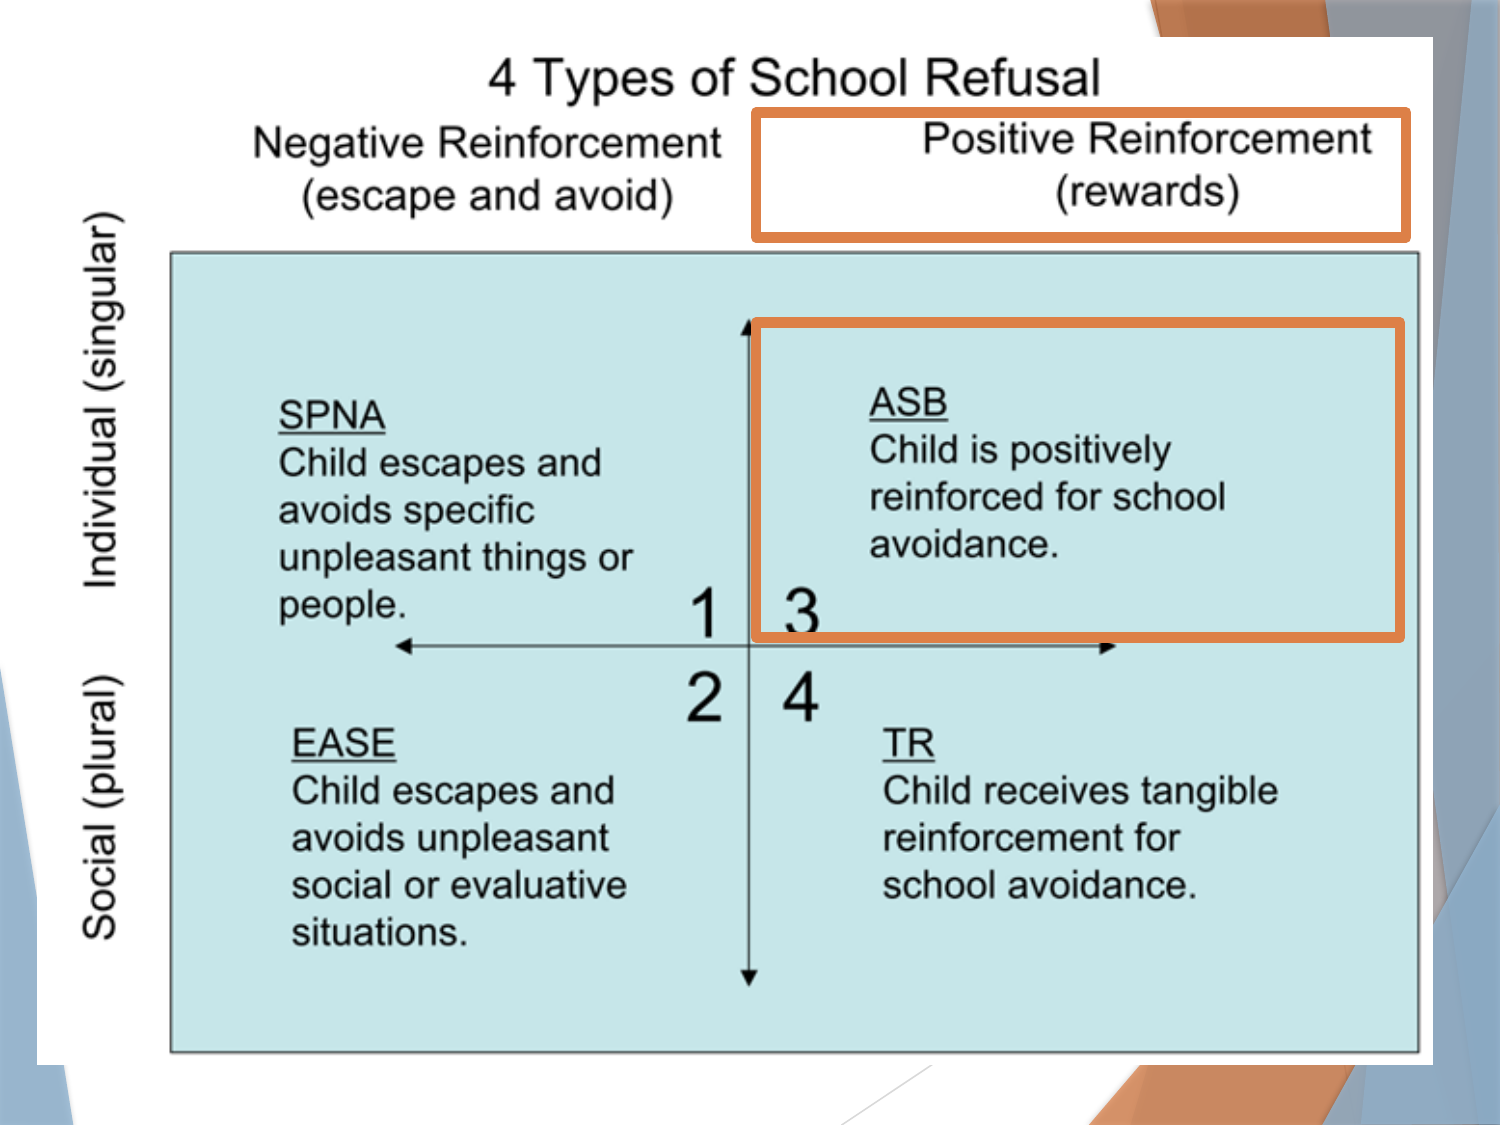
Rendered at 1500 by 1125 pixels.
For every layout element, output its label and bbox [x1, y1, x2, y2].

picture [36, 36, 1433, 1066]
